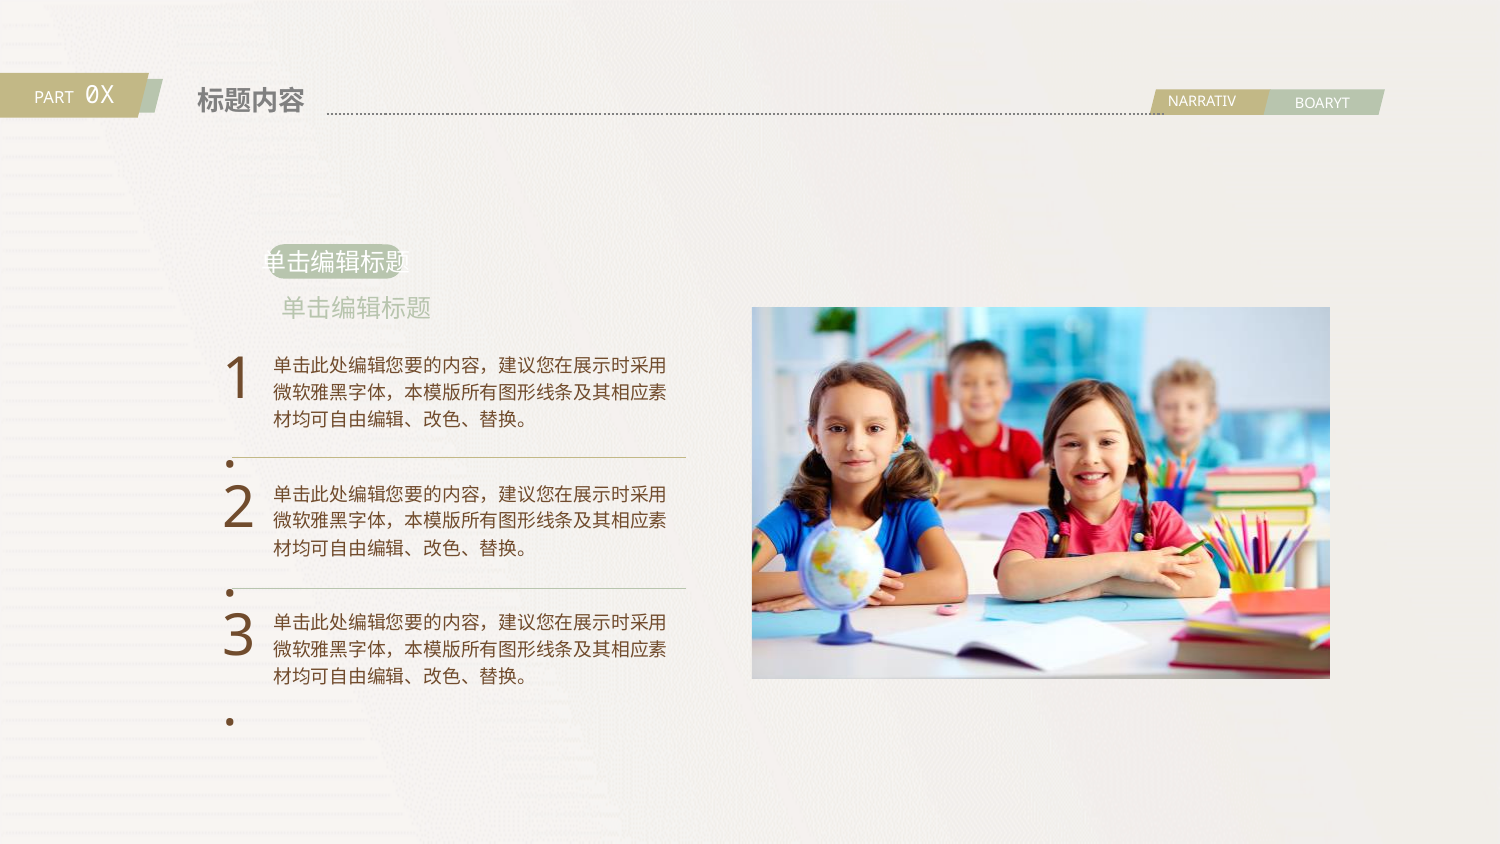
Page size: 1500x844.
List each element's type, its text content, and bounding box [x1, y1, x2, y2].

text_box 单击此处编辑您要的内容，建议您在展示时采用微软雅黑字体，本模版所有图形线条及其相应素材均可自由编辑、改色、替换。 [267, 603, 686, 691]
picture [0, 0, 1500, 844]
text_box 2. [216, 466, 276, 595]
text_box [1263, 86, 1397, 120]
text_box 3. [216, 595, 276, 740]
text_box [0, 70, 163, 118]
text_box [183, 75, 1166, 124]
text_box 单击此处编辑您要的内容，建议您在展示时采用微软雅黑字体，本模版所有图形线条及其相应素材均可自由编辑、改色、替换。 [267, 475, 686, 562]
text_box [246, 239, 479, 331]
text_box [1166, 84, 1271, 118]
text_box [751, 306, 1331, 680]
text_box 单击此处编辑您要的内容，建议您在展示时采用微软雅黑字体，本模版所有图形线条及其相应素材均可自由编辑、改色、替换。 [267, 346, 686, 433]
text_box 1. [216, 337, 276, 466]
